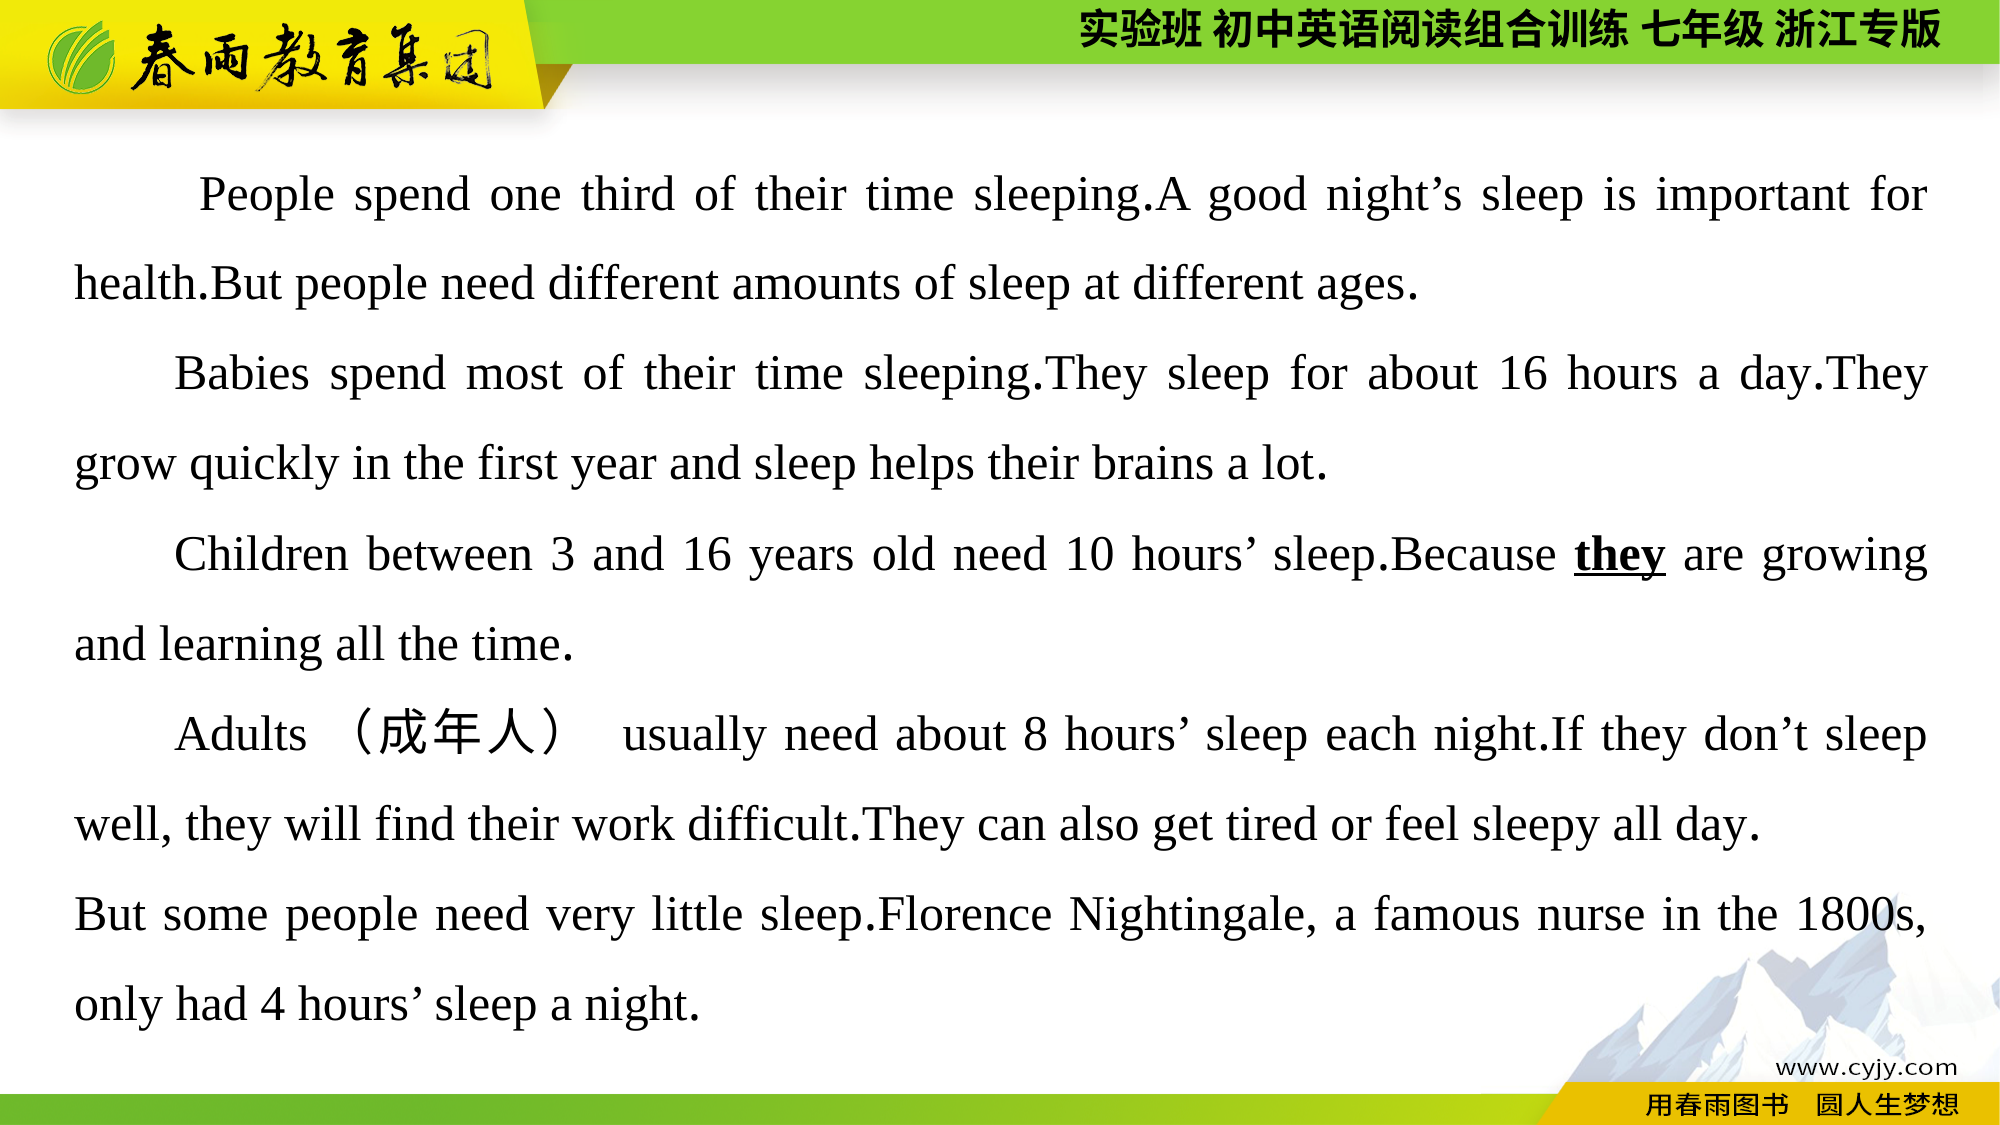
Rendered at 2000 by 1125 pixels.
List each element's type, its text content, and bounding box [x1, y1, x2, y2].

picture [0, 0, 2000, 1125]
list People spend one third of their time sleeping.A good night’s sleep is important for health.But people need different amounts of sleep at different ages. Babies spend most of their time sleeping.They sleep for about 16 hours a day.They grow quickly in the first year and sleep helps their brains a lot. Children between 3 and 16 years old need 10 hours’ sleep.Because they are growing and learning all the time. Adults（成年人） usually need about 8 hours’ sleep each night.If they don’t sleep well, they will find their work difficult.They can also get tired or feel sleepy all day. But some people need very little sleep.Florence Nightingale, a famous nurse in the 1800s, only had 4 hours’ sleep a night. [59, 122, 1944, 1035]
